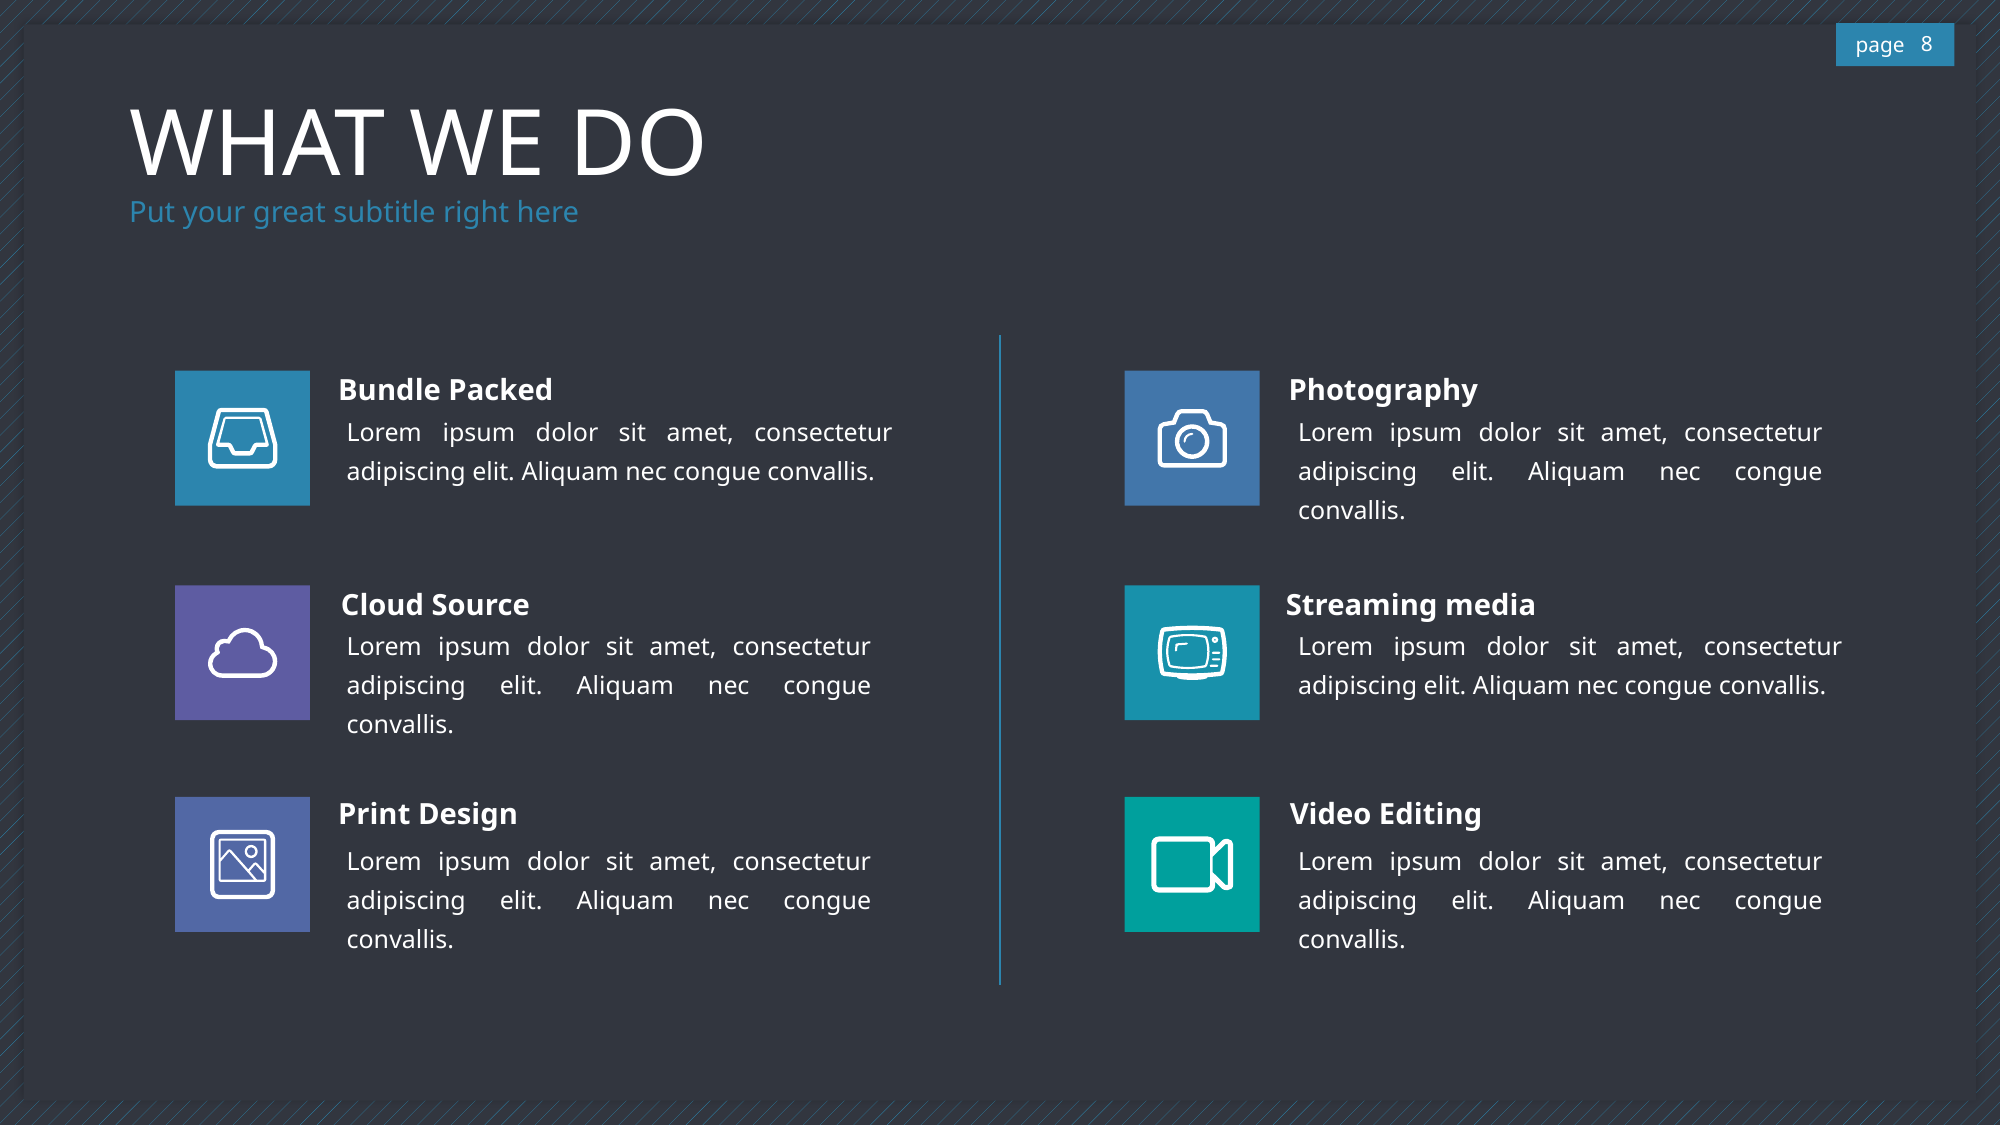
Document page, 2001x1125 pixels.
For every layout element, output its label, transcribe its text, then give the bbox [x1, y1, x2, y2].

slide_number 8 [1855, 22, 1948, 68]
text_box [1156, 625, 1228, 680]
text_box [1124, 370, 1261, 507]
text_box Photography [1273, 364, 1494, 414]
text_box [1157, 409, 1227, 468]
text_box [207, 627, 278, 678]
text_box [174, 796, 311, 933]
text_box [174, 584, 311, 721]
text_box Lorem ipsum dolor sit amet, consectetur adipiscing elit. Aliquam nec congue convallis. [331, 614, 887, 746]
text_box [174, 370, 311, 507]
text_box Cloud Source [326, 578, 545, 629]
text_box Streaming media [1271, 578, 1552, 629]
text_box [1151, 836, 1234, 893]
text_box Print Design [323, 787, 534, 838]
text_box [210, 829, 276, 900]
text_box Lorem ipsum dolor sit amet, consectetur adipiscing elit. Aliquam nec congue convallis. [1283, 400, 1838, 532]
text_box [207, 407, 278, 469]
text_box Video Editing [1274, 787, 1498, 838]
text_box Lorem ipsum dolor sit amet, consectetur adipiscing elit. Aliquam nec congue convallis. [331, 828, 887, 961]
list Put your great subtitle right here [114, 190, 1840, 250]
text_box Lorem ipsum dolor sit amet, consectetur adipiscing elit. Aliquam nec congue convallis. [1283, 614, 1858, 708]
text_box [1124, 796, 1261, 933]
text_box Lorem ipsum dolor sit amet, consectetur adipiscing elit. Aliquam nec congue convallis. [331, 399, 909, 493]
text_box Bundle Packed [323, 364, 569, 414]
text_box [1124, 584, 1261, 721]
text_box Lorem ipsum dolor sit amet, consectetur adipiscing elit. Aliquam nec congue convallis. [1283, 828, 1838, 961]
title WHAT WE DO [114, 64, 1840, 190]
